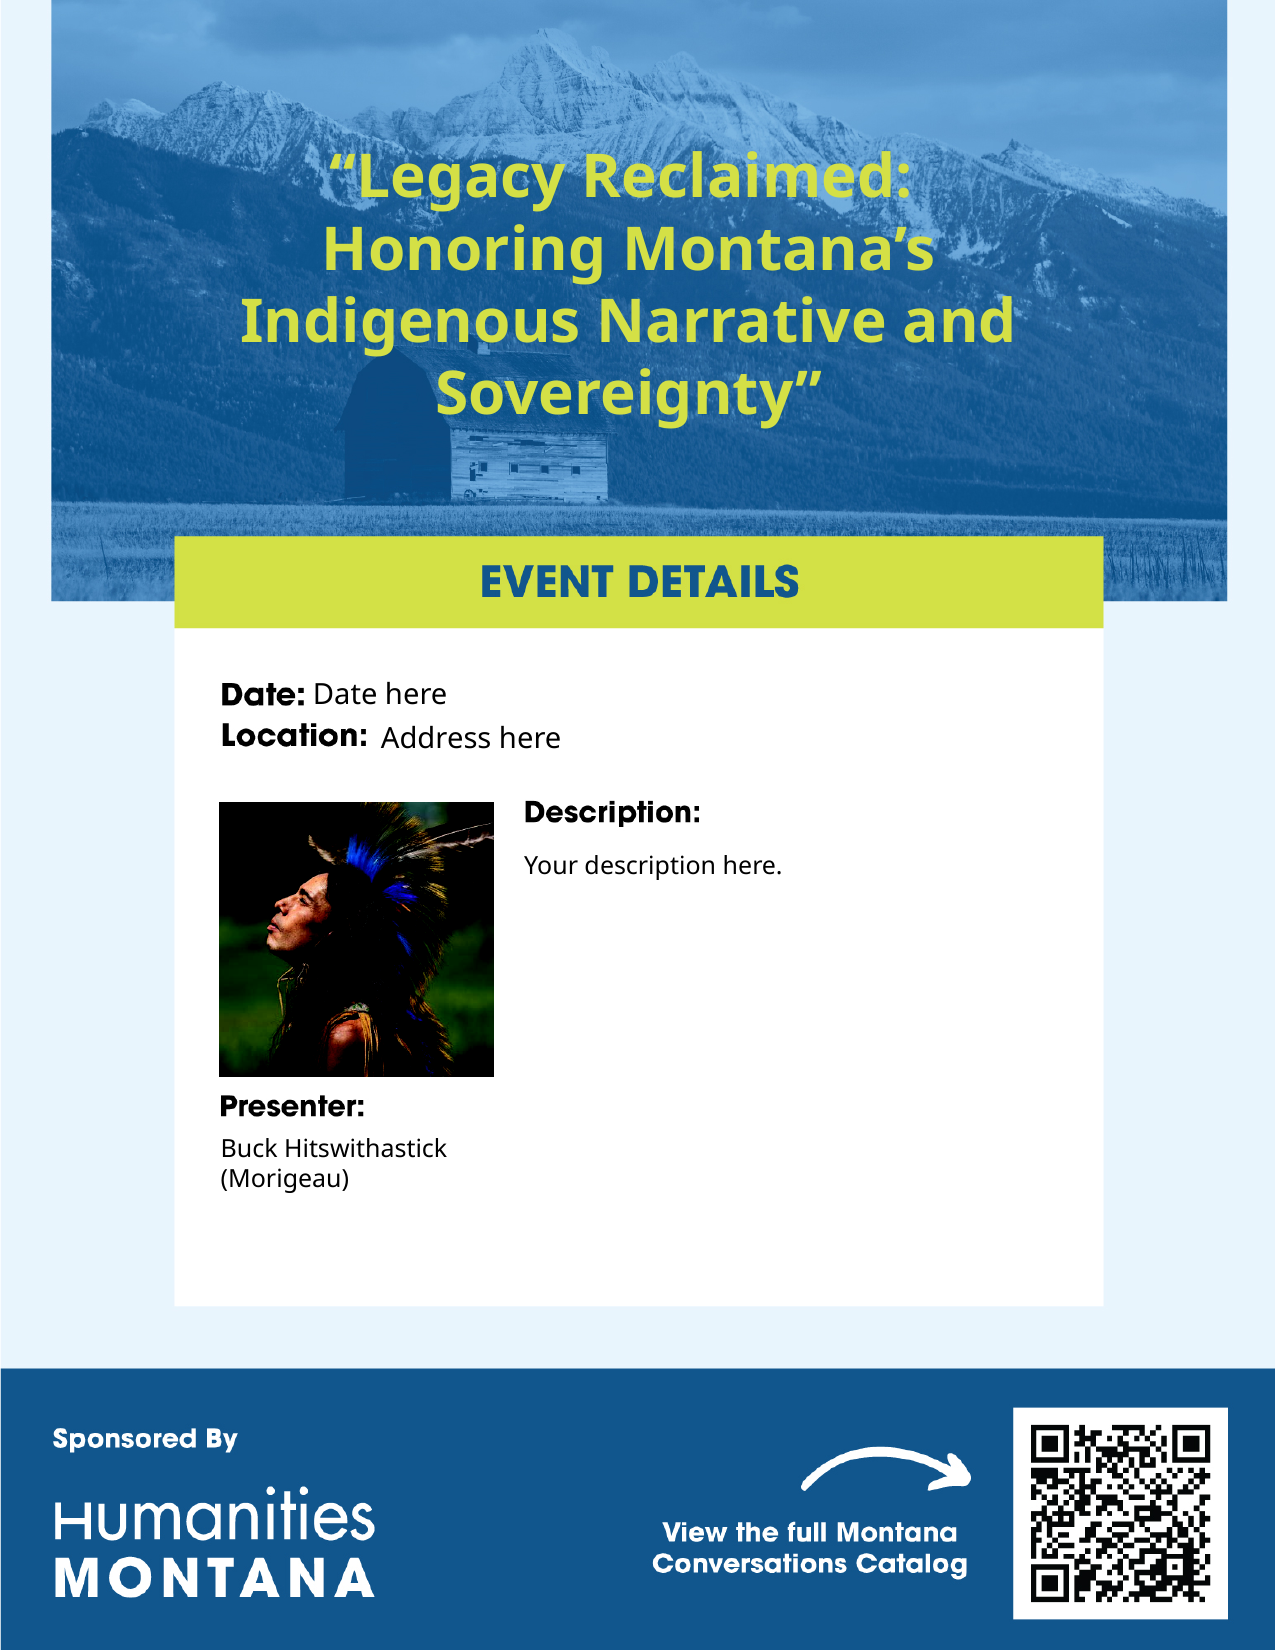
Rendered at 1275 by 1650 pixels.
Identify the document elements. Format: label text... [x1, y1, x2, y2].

text_box “Legacy Reclaimed: Honoring Montana’s Indigenous Narrative and Sovereignty” [164, 122, 1094, 443]
picture [0, 0, 1275, 1650]
text_box Buck Hitswithastick (Morigeau) [205, 1117, 480, 1208]
text_box [159, 166, 164, 233]
text_box Date here [297, 660, 932, 726]
text_box Address here [365, 704, 1233, 770]
text_box Your description here. [509, 834, 1033, 895]
text_box [1094, 166, 1099, 233]
